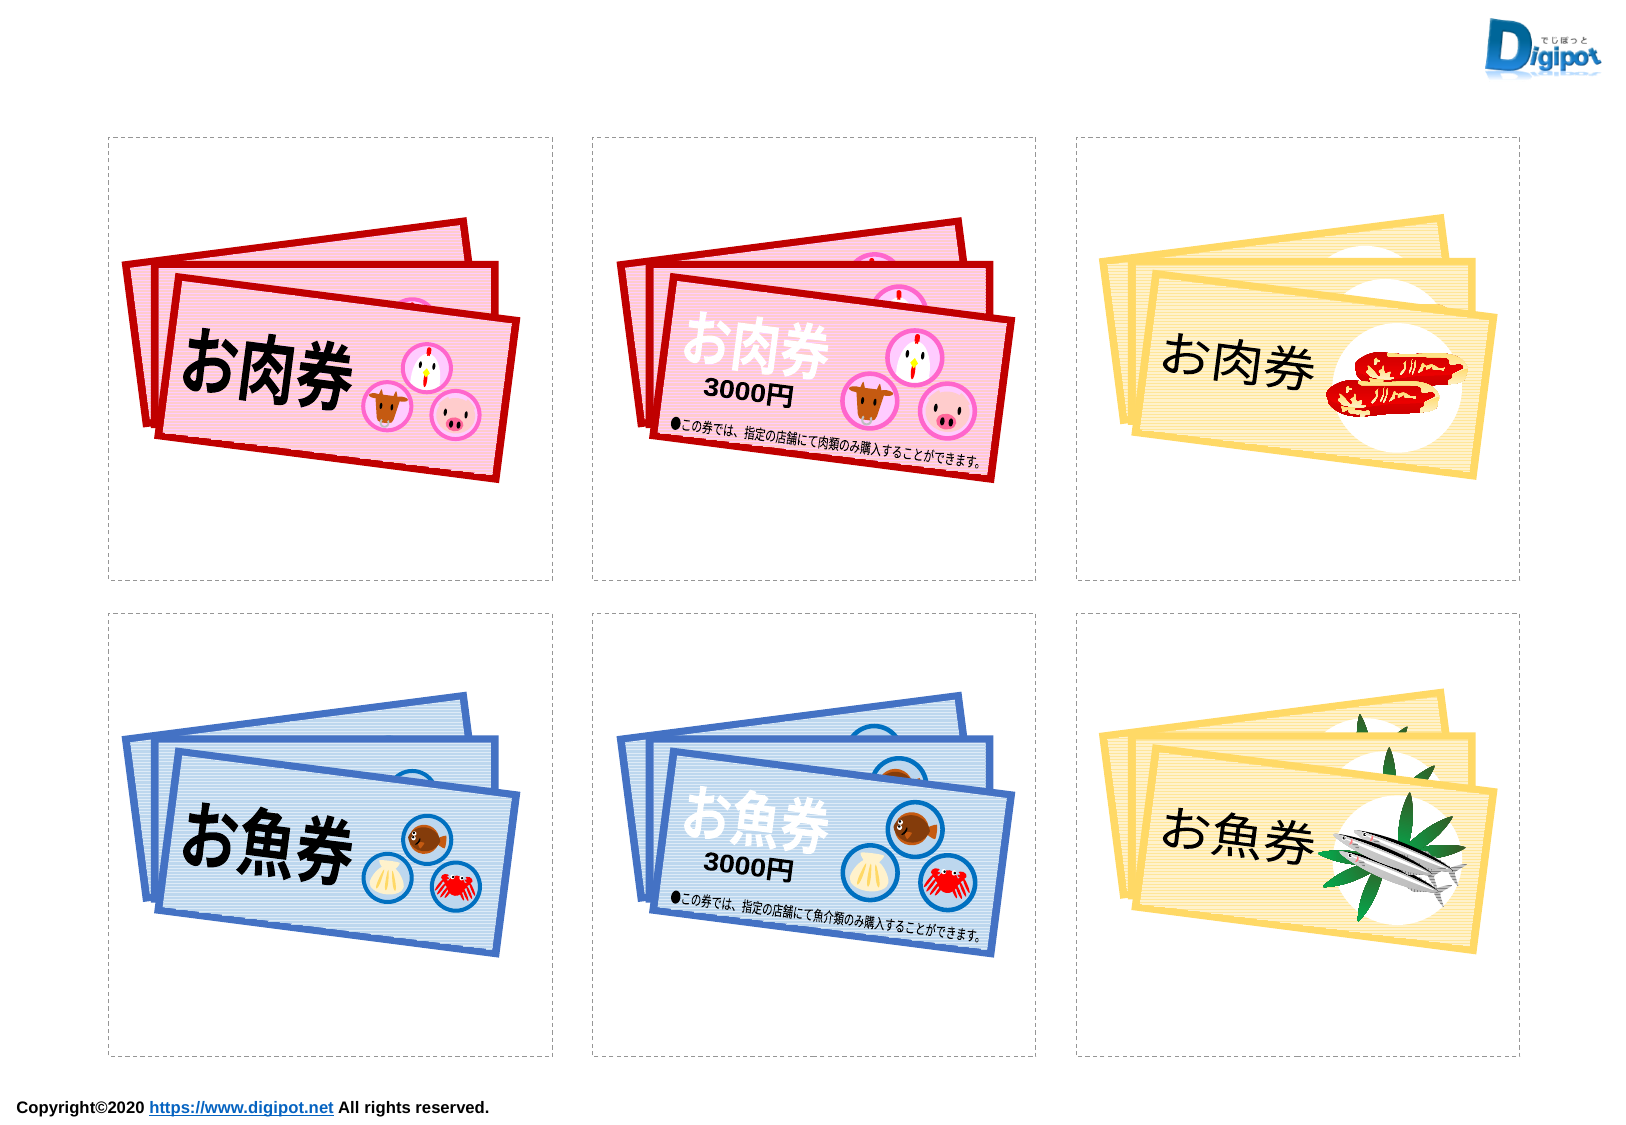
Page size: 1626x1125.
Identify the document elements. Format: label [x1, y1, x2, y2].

text_box [625, 238, 1007, 462]
picture [1485, 18, 1602, 82]
text_box [1108, 709, 1489, 933]
text_box [130, 238, 512, 462]
text_box [130, 713, 512, 937]
text_box [1108, 235, 1489, 459]
text_box [625, 713, 1007, 937]
